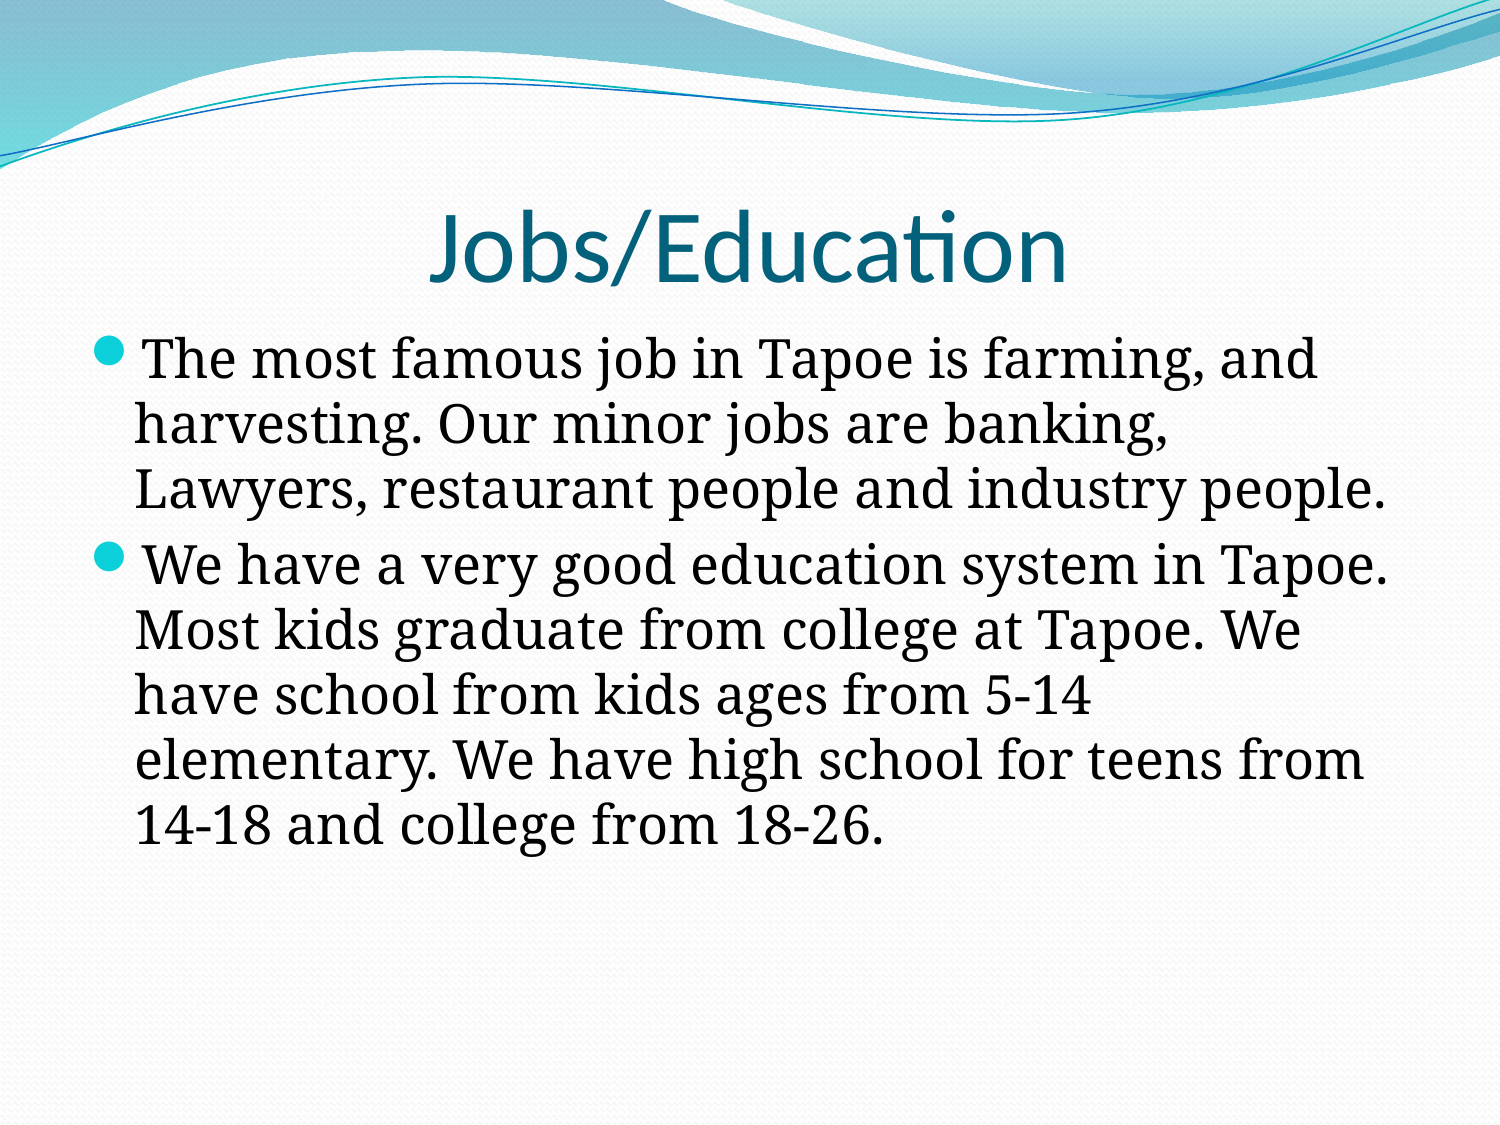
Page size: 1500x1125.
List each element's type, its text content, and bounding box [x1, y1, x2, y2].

list The most famous job in Tapoe is farming, and harvesting. Our minor jobs are banking, Lawyers, restaurant people and industry people. We have a very good education system in Tapoe. Most kids graduate from college at Tapoe. We have school from kids ages from 5-14 elementary. We have high school for teens from 14-18 and college from 18-26. [75, 317, 1425, 1038]
title Jobs/Education [75, 115, 1425, 303]
